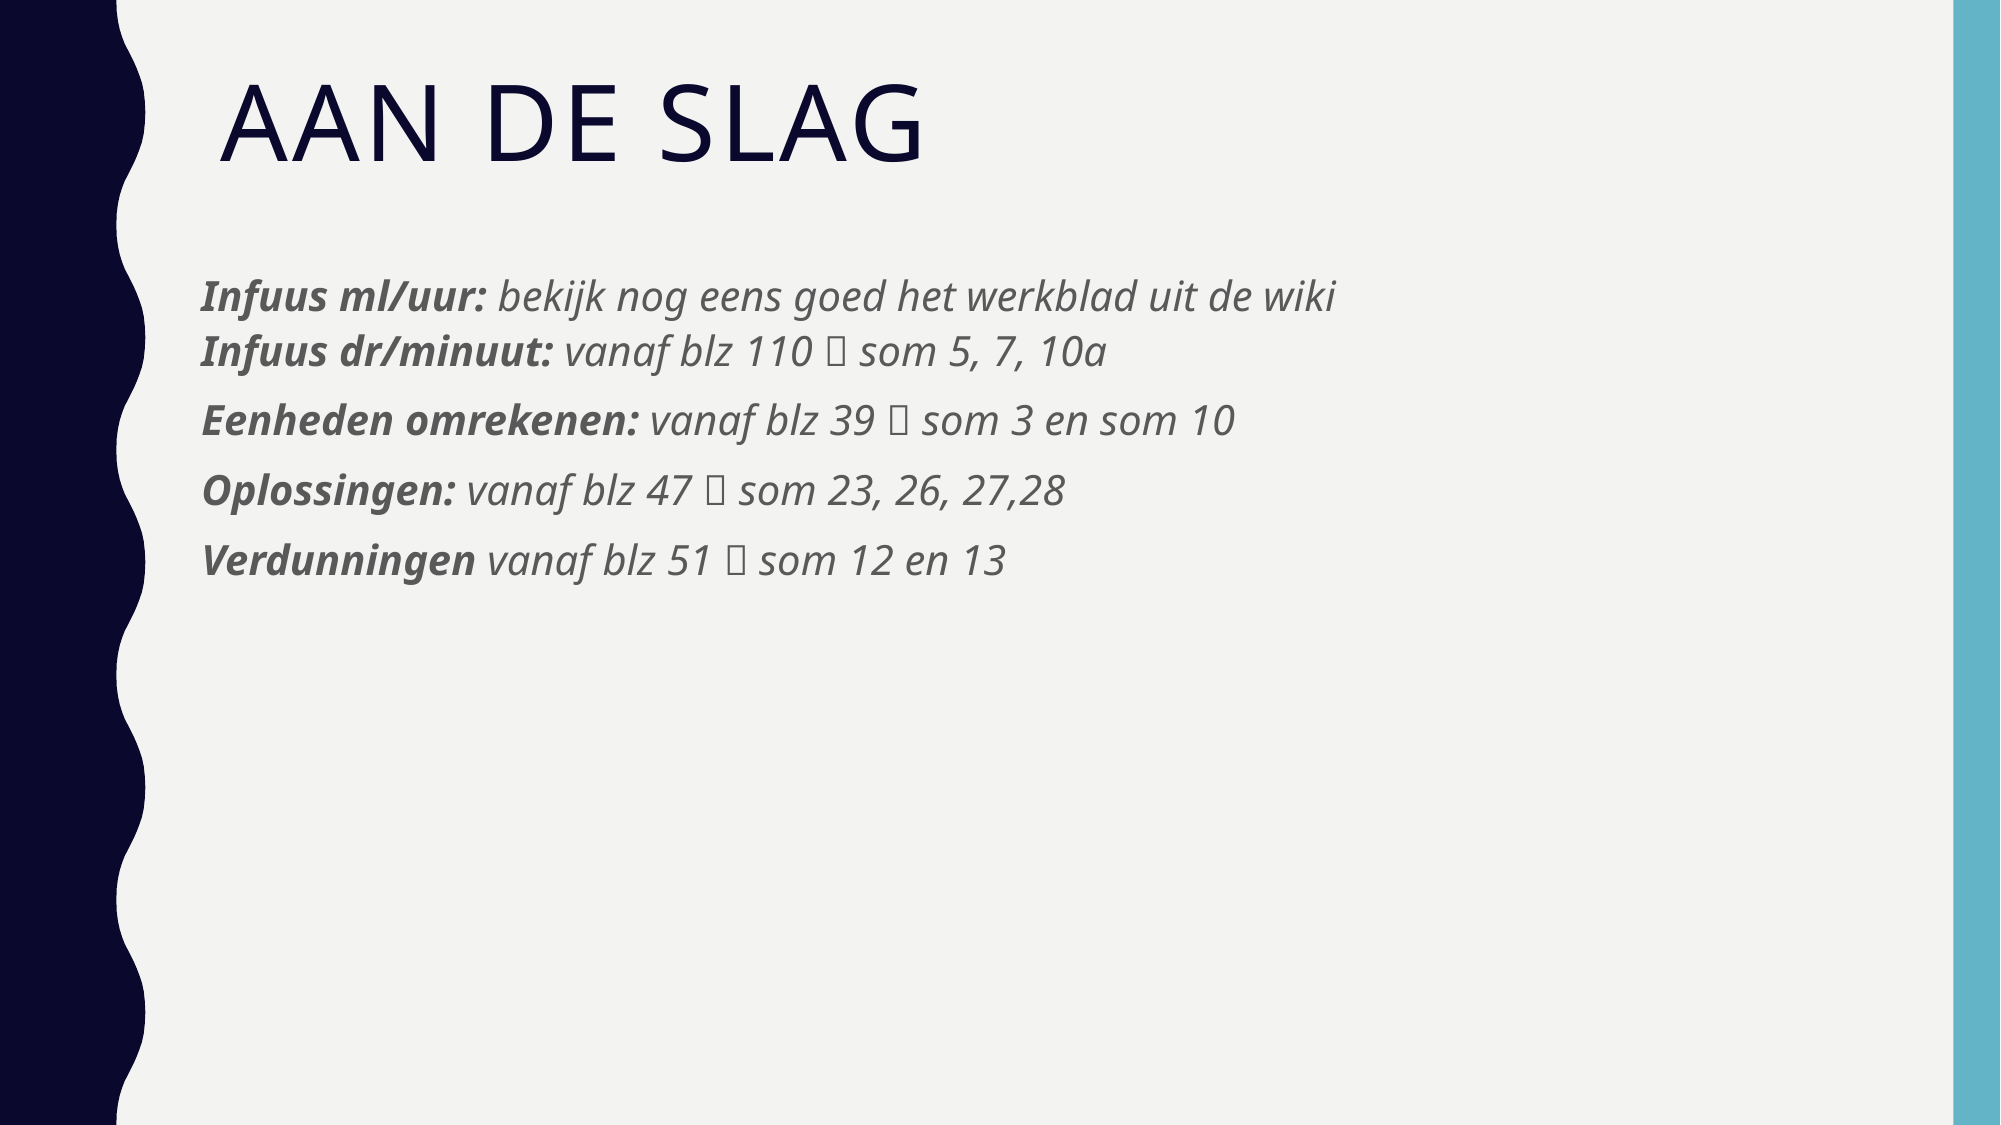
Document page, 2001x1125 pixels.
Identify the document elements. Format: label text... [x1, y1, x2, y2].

list Infuus ml/uur: bekijk nog eens goed het werkblad uit de wiki Infuus dr/minuut: vanaf blz 110  som 5, 7, 10a Eenheden omrekenen: vanaf blz 39  som 3 en som 10 Oplossingen: vanaf blz 47  som 23, 26, 27,28 Verdunningen vanaf blz 51  som 12 en 13 [186, 257, 1856, 847]
title Aan de slag [205, 62, 1875, 308]
